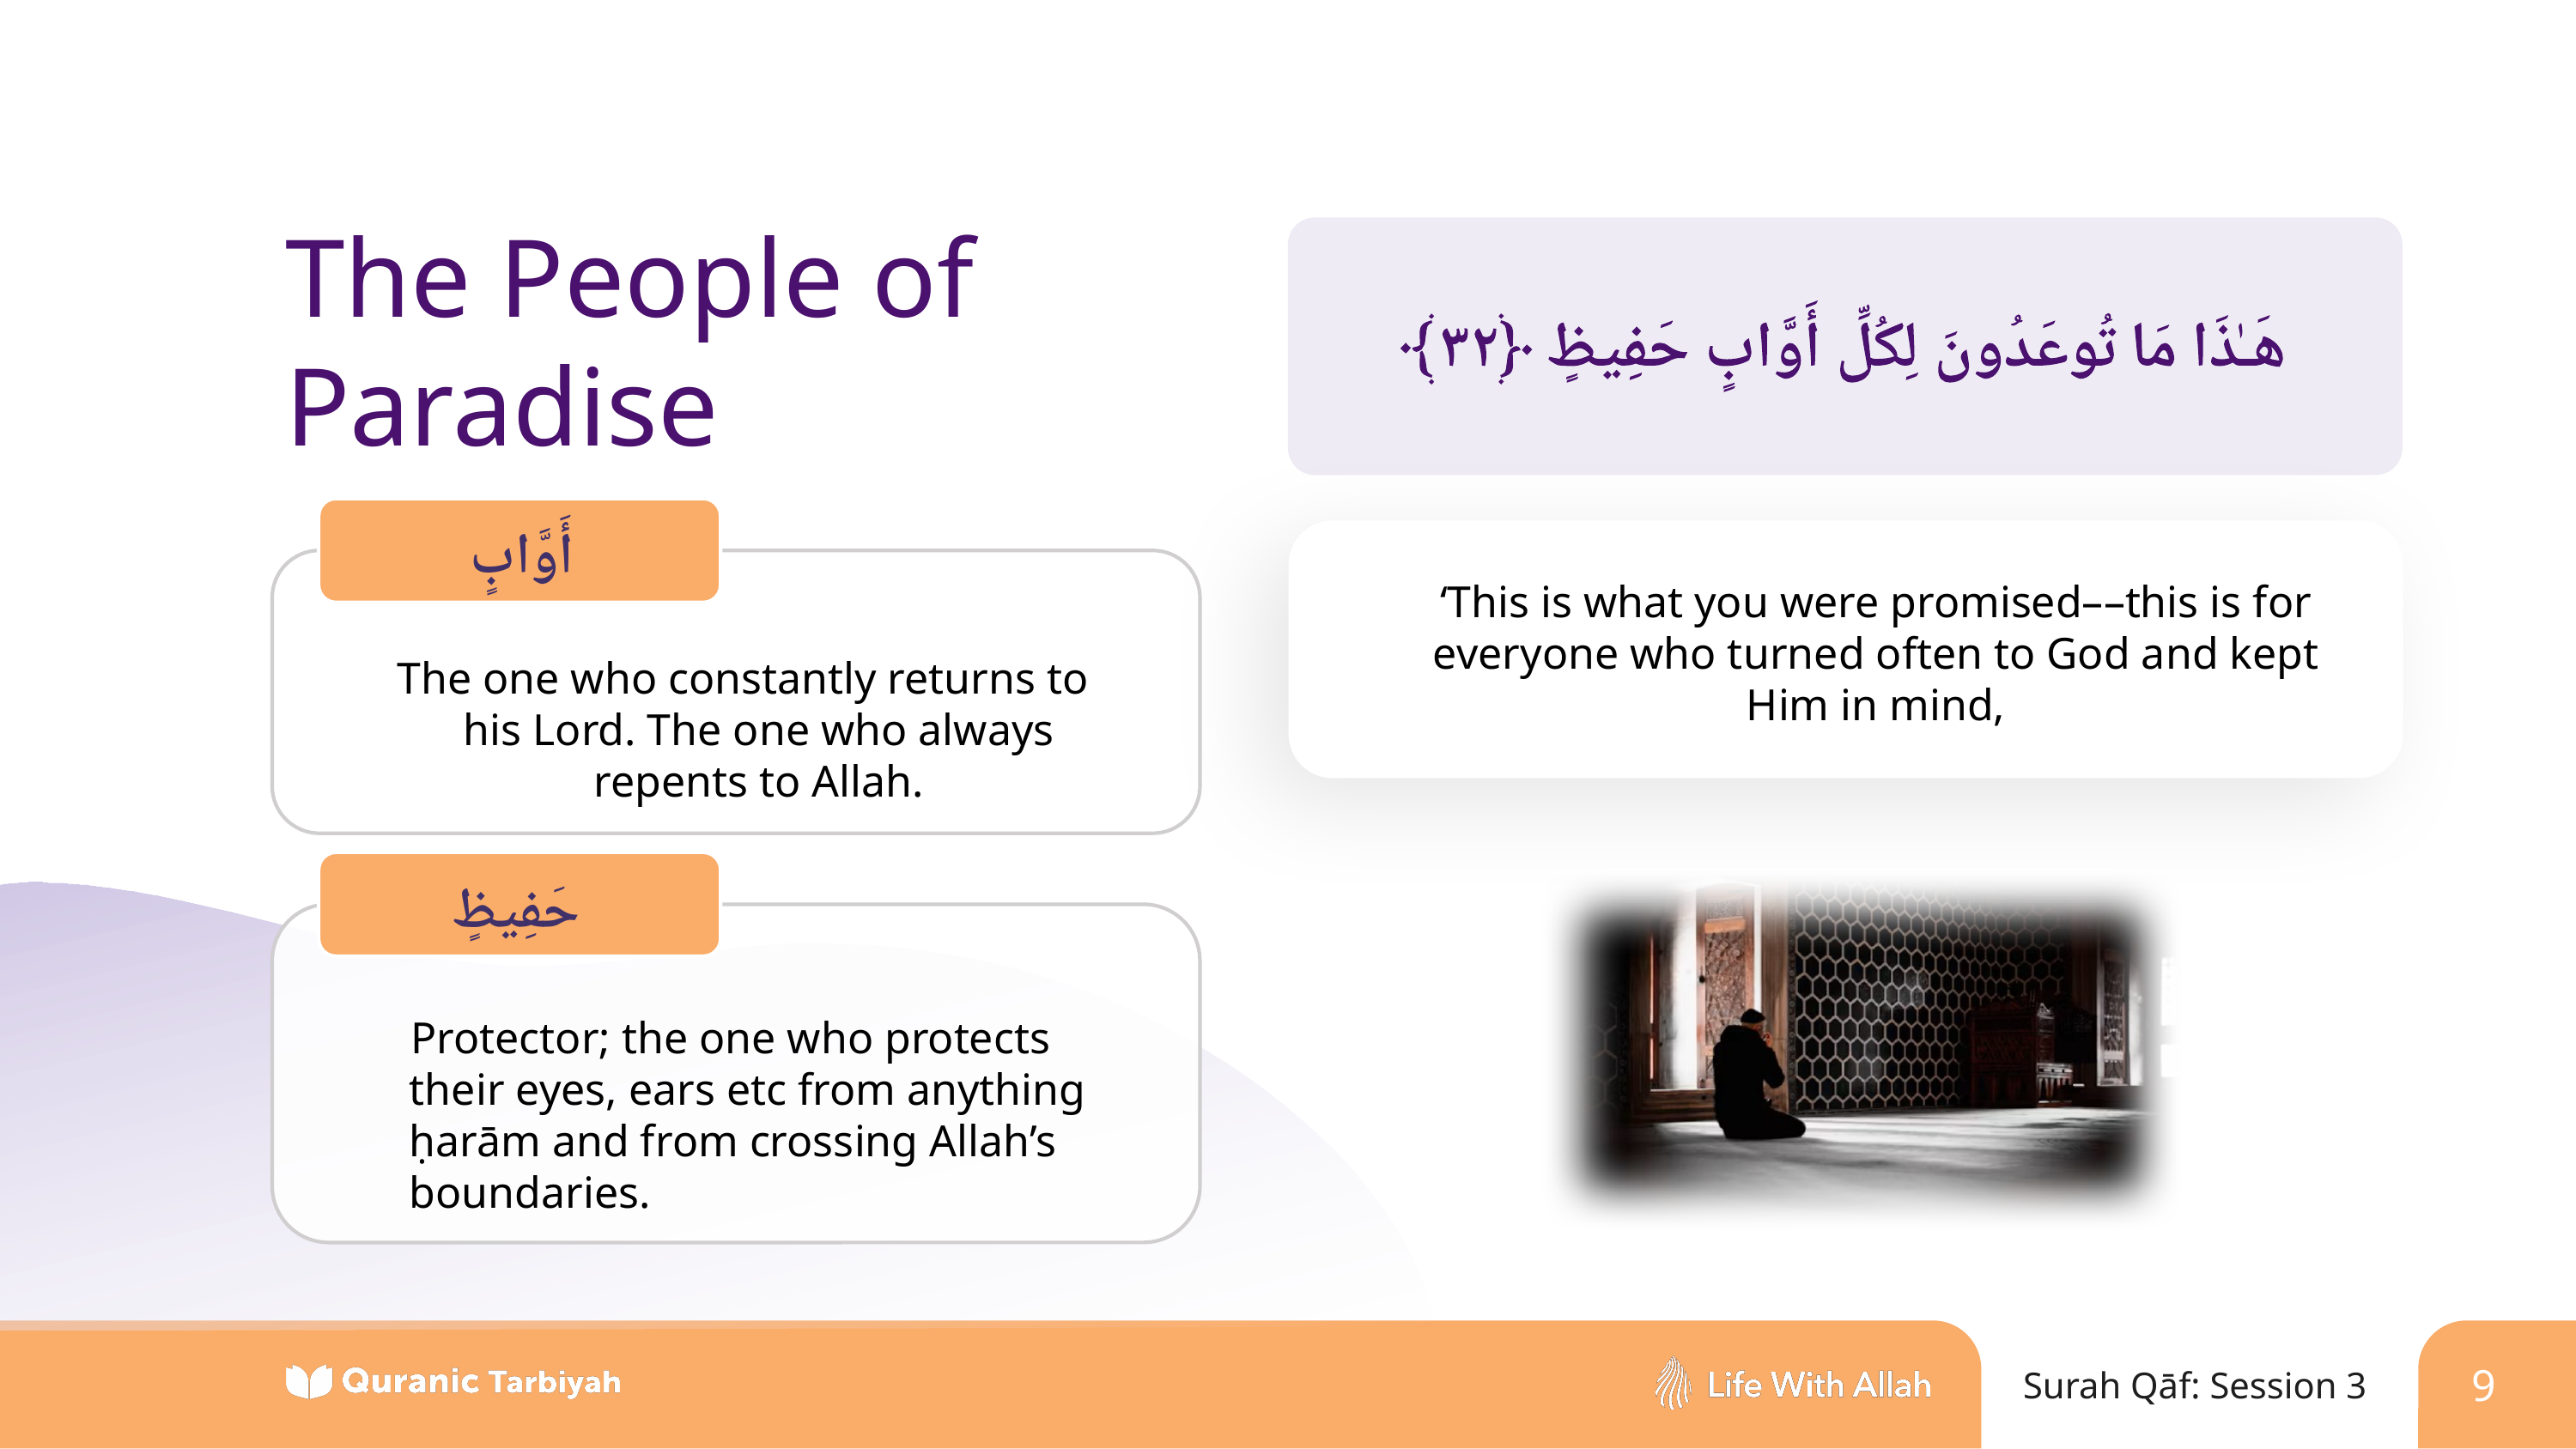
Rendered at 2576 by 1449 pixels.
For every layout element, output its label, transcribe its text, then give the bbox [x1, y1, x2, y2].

text_box [1285, 215, 2404, 477]
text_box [271, 495, 1200, 1246]
text_box [1707, 336, 1753, 394]
text_box [1627, 371, 1644, 382]
text_box [1838, 302, 1917, 385]
text_box [1546, 320, 1690, 368]
text_box ‘This is what you were promised––this is for everyone who turned often to God and kept Him in mind, [1385, 567, 2367, 736]
text_box [1601, 367, 1622, 381]
text_box [2237, 321, 2245, 340]
picture [1656, 1355, 1930, 1410]
text_box [1973, 336, 2069, 381]
picture [1540, 870, 2183, 1232]
text_box [1497, 312, 1534, 386]
text_box [1943, 329, 1959, 352]
text_box [2041, 318, 2057, 330]
text_box [0, 882, 1433, 1331]
text_box [1440, 326, 1470, 368]
text_box [1288, 520, 2403, 779]
text_box [2214, 313, 2230, 336]
picture [286, 1364, 620, 1399]
text_box [1473, 326, 1498, 368]
text_box [2069, 325, 2118, 381]
text_box [1658, 318, 1675, 330]
text_box The People of Paradise [272, 203, 1115, 474]
text_box [1904, 371, 1920, 382]
text_box [1759, 320, 1771, 368]
text_box [2194, 320, 2207, 368]
text_box [1803, 299, 1820, 368]
text_box [2132, 320, 2177, 368]
text_box [2208, 334, 2285, 369]
text_box [2009, 312, 2025, 328]
text_box [2099, 311, 2115, 326]
text_box [1936, 348, 1971, 385]
text_box [1782, 314, 1798, 332]
text_box [1564, 371, 1580, 385]
text_box [2256, 313, 2272, 324]
text_box [1774, 341, 1803, 381]
text_box [1398, 312, 1436, 386]
